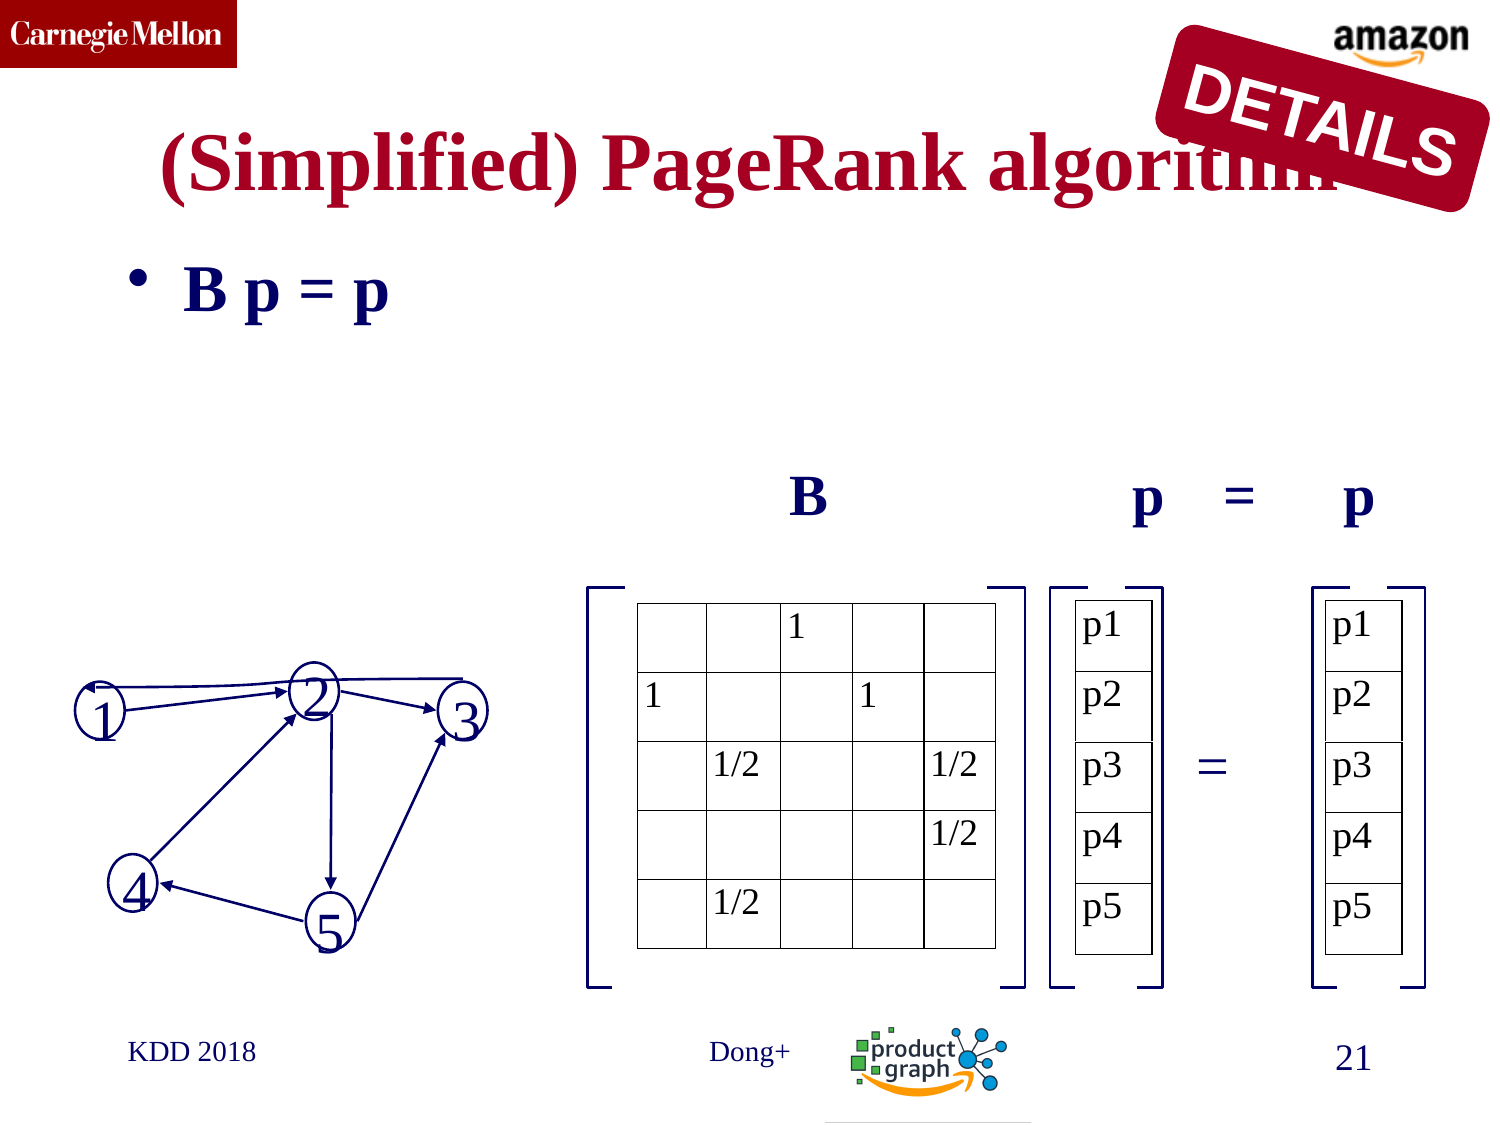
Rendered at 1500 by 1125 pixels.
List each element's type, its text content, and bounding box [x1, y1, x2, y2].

footer Dong+ [512, 1024, 988, 1101]
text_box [1012, 599, 1160, 976]
title (Simplified) PageRank algorithm [112, 99, 1388, 213]
text_box DETAILS [1155, 24, 1490, 213]
slide_number KDD 2018 [112, 1024, 426, 1101]
list B p = p [112, 237, 1388, 1001]
text_box B p = p [774, 450, 1392, 535]
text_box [1049, 587, 1163, 602]
text_box [587, 587, 625, 601]
picture [1322, 4, 1484, 88]
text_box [578, 602, 1038, 1004]
slide_number 21 [1074, 1024, 1388, 1101]
text_box [987, 587, 1025, 601]
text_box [1262, 587, 1426, 988]
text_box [1049, 980, 1163, 988]
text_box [74, 649, 498, 973]
text_box = [1180, 720, 1244, 805]
picture [0, 0, 237, 68]
